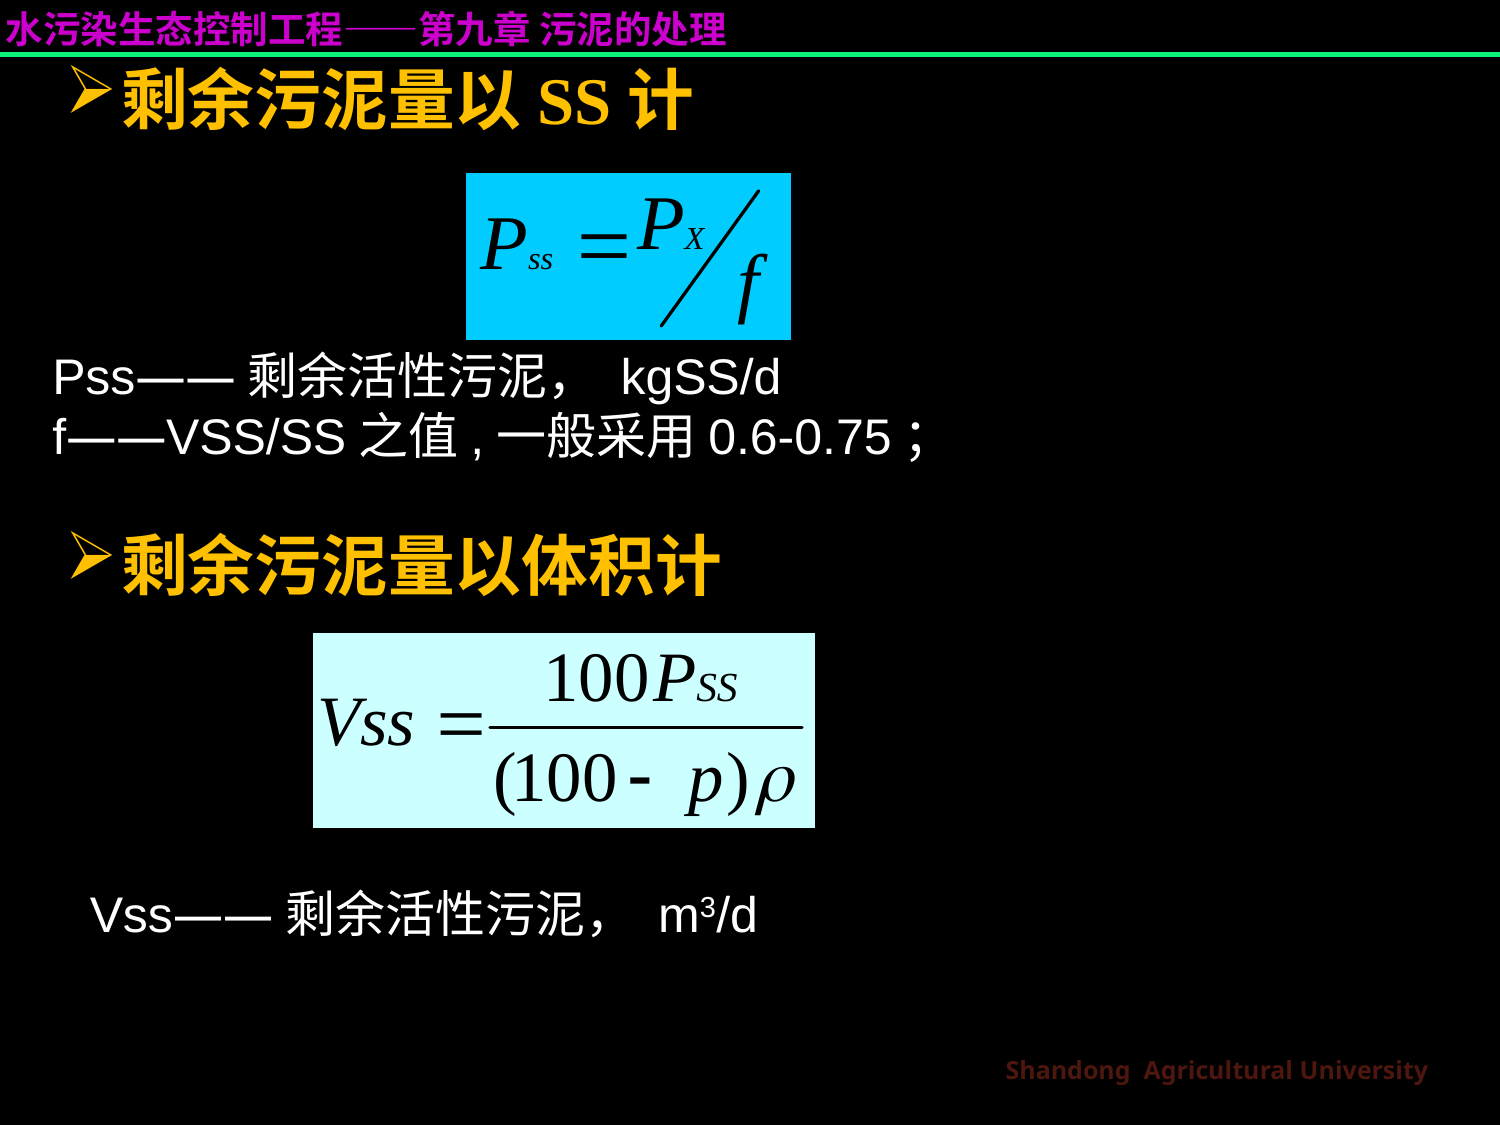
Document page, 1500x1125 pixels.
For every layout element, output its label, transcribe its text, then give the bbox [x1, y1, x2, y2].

text_box Pss——剩余活性污泥， kgSS/d f——VSS/SS之值,一般采用0.6-0.75； [37, 337, 1438, 473]
list 剩余污泥量以SS计 剩余污泥量以体积计 [50, 473, 1400, 793]
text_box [312, 633, 816, 829]
list 剩余污泥量以SS计 剩余污泥量以体积计 [50, 50, 1400, 337]
text_box Vss——剩余活性污泥， m3/d [75, 874, 1175, 950]
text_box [466, 172, 792, 341]
